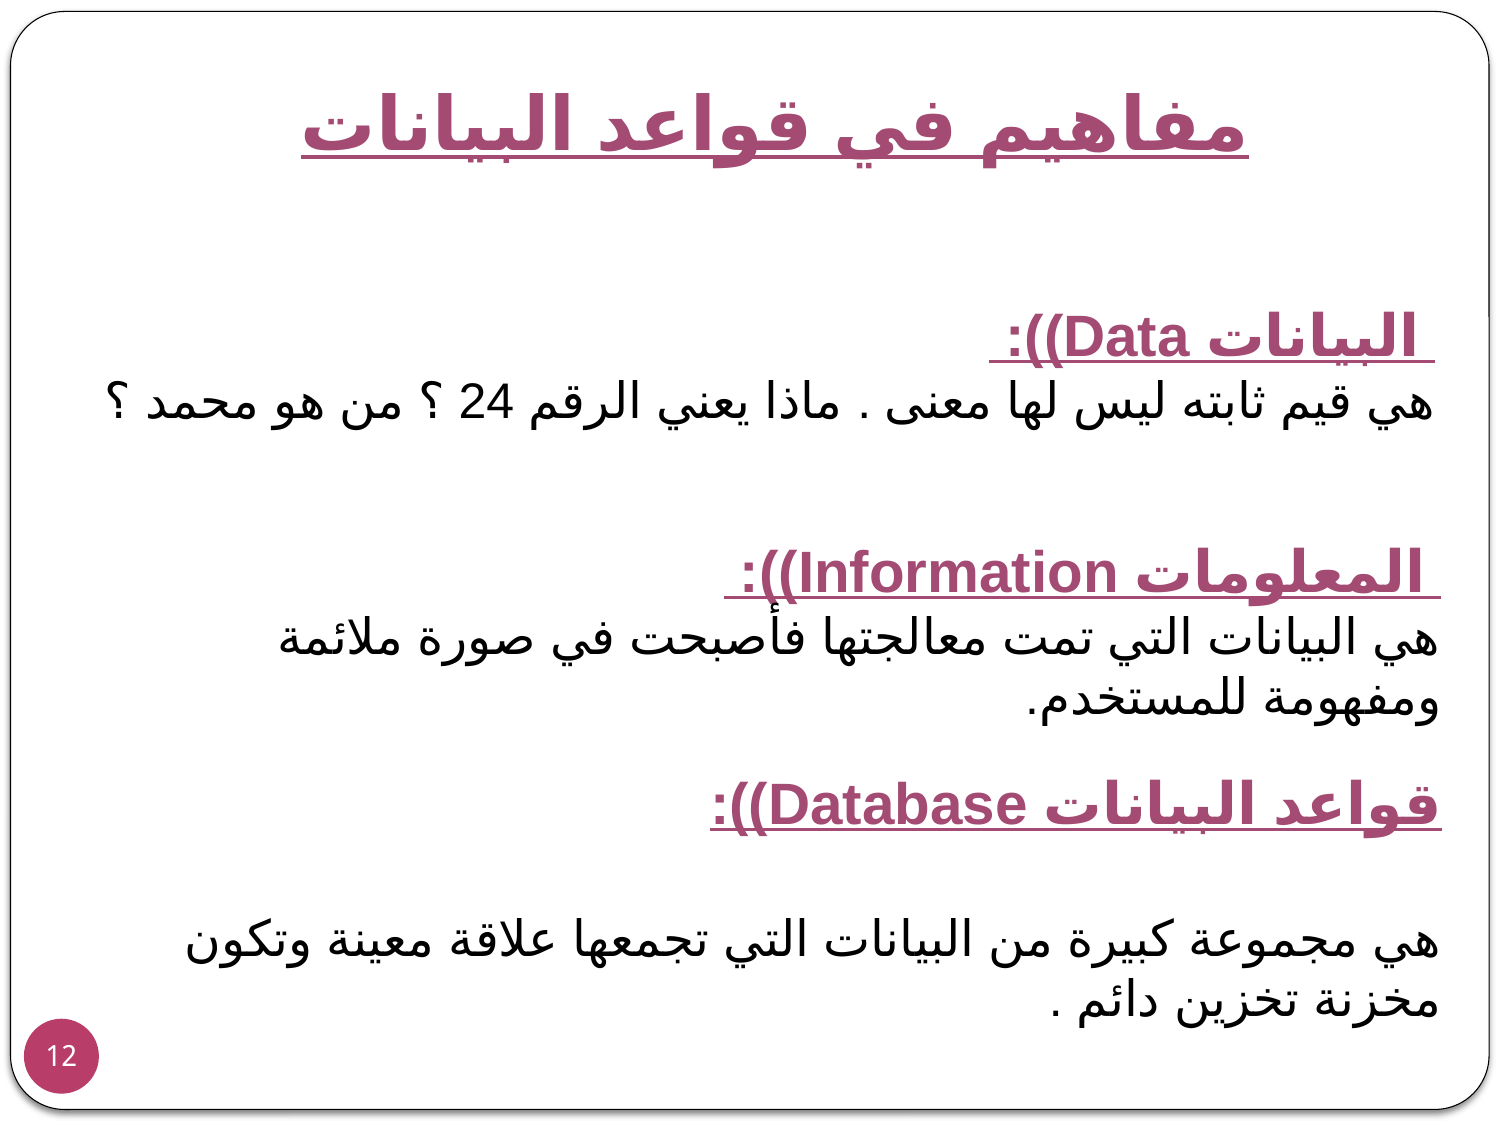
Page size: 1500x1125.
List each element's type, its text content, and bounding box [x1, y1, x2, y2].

text_box مفاهيم في قواعد البيانات [263, 67, 1287, 174]
slide_number 12 [23, 1018, 99, 1094]
text_box قواعد البيانات Database)): هي مجموعة كبيرة من البيانات التي تجمعها علاقة معينة وتكون مخزنة تخزين دائم . [93, 758, 1457, 1034]
text_box البيانات Data)): هي قيم ثابته ليس لها معنى . ماذا يعني الرقم 24 ؟ من هو محمد ؟ [87, 290, 1451, 436]
text_box المعلومات Information)): هي البيانات التي تمت معالجتها فأصبحت في صورة ملائمة ومفهومة للمستخدم. [162, 527, 1457, 732]
